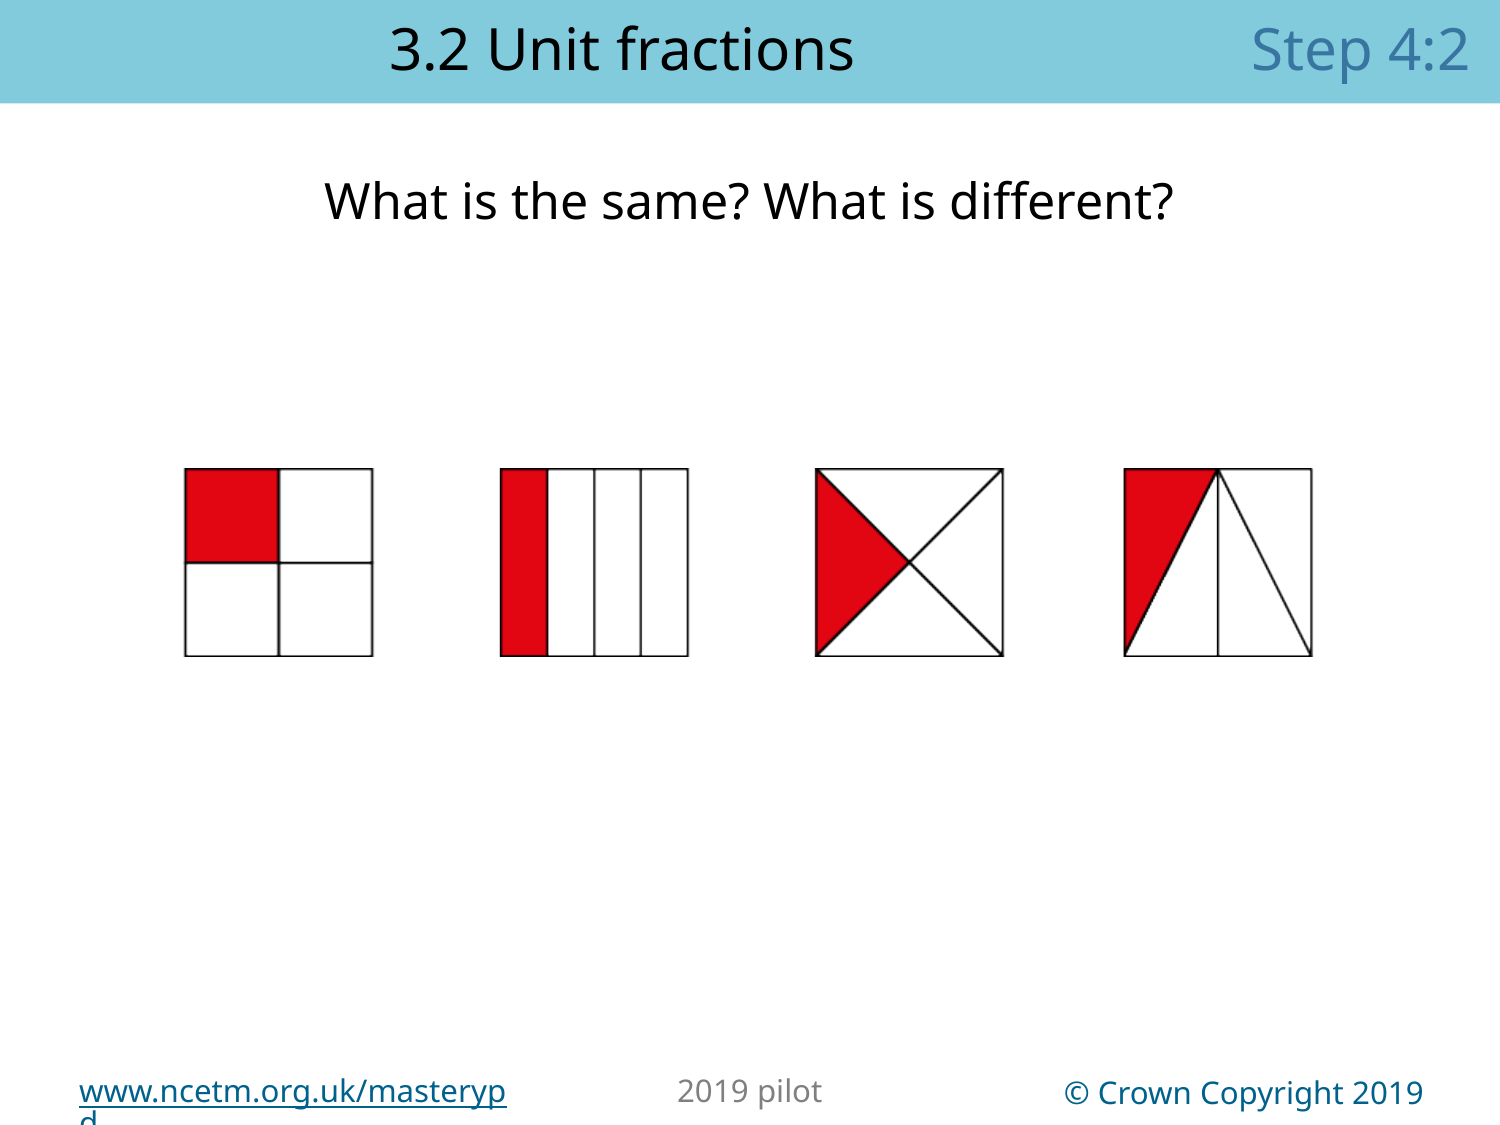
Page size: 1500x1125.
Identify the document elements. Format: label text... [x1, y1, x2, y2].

picture [101, 468, 1399, 657]
text_box What is the same? What is different? [294, 162, 1206, 238]
list 3.2 Unit fractions Step 4:2 [0, 0, 1500, 104]
